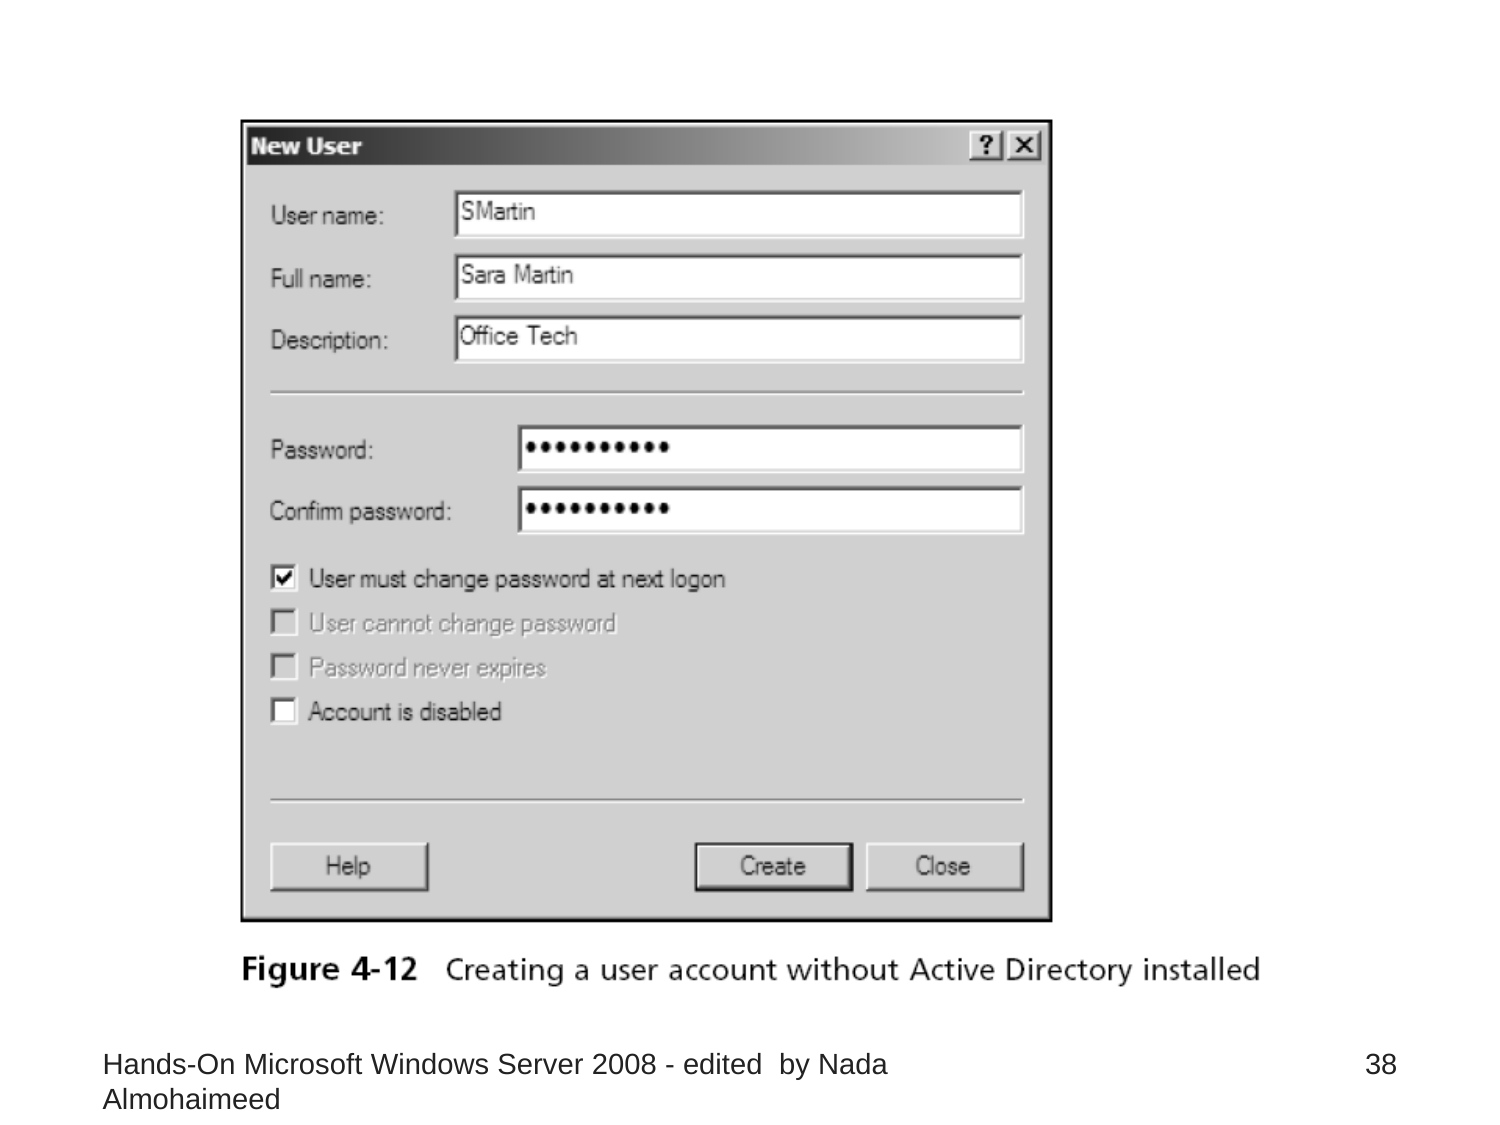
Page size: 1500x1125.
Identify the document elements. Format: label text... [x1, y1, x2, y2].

footer Hands-On Microsoft Windows Server 2008 - edited by Nada Almohaimeed [87, 1037, 1051, 1101]
picture [233, 112, 1267, 996]
slide_number 38 [1074, 1037, 1413, 1101]
